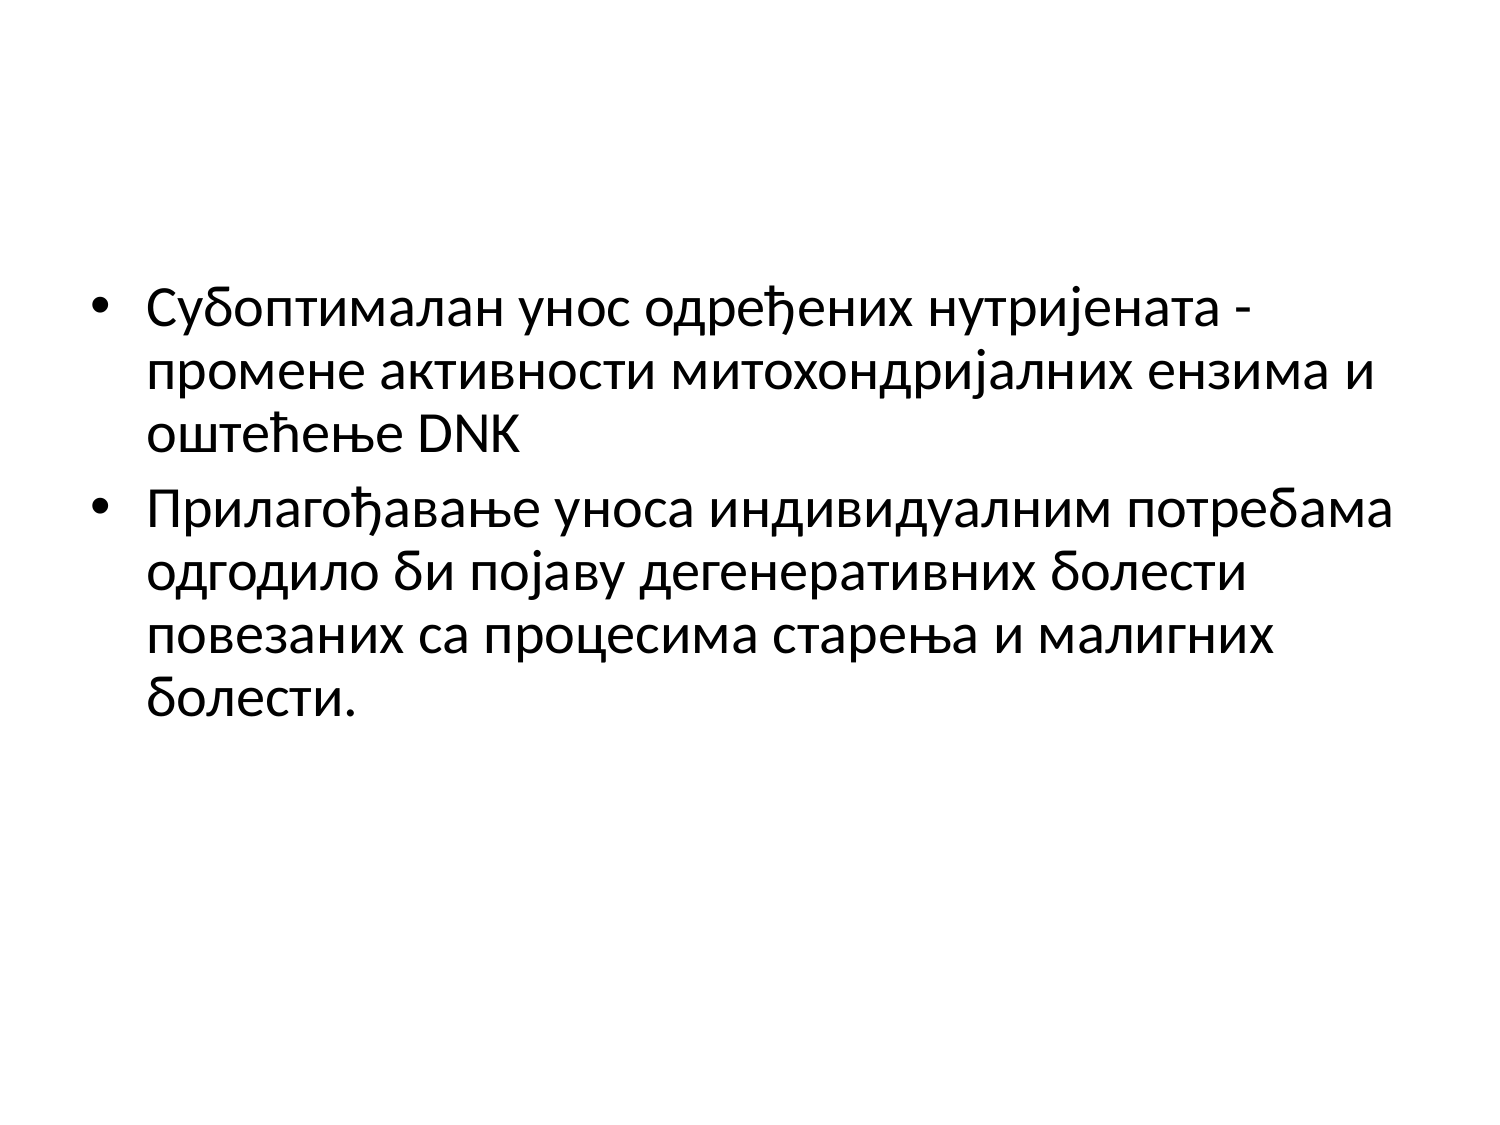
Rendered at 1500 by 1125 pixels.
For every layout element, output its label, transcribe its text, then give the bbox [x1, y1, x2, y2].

list Субоптималан унос одређених нутријената - промене активности митохондријалних ензима и оштећење DNK Прилагођавање уноса индивидуалним потребама одгодило би појаву дегенеративних болести повезаних са процесима старења и малигних болести. [74, 268, 1426, 1012]
